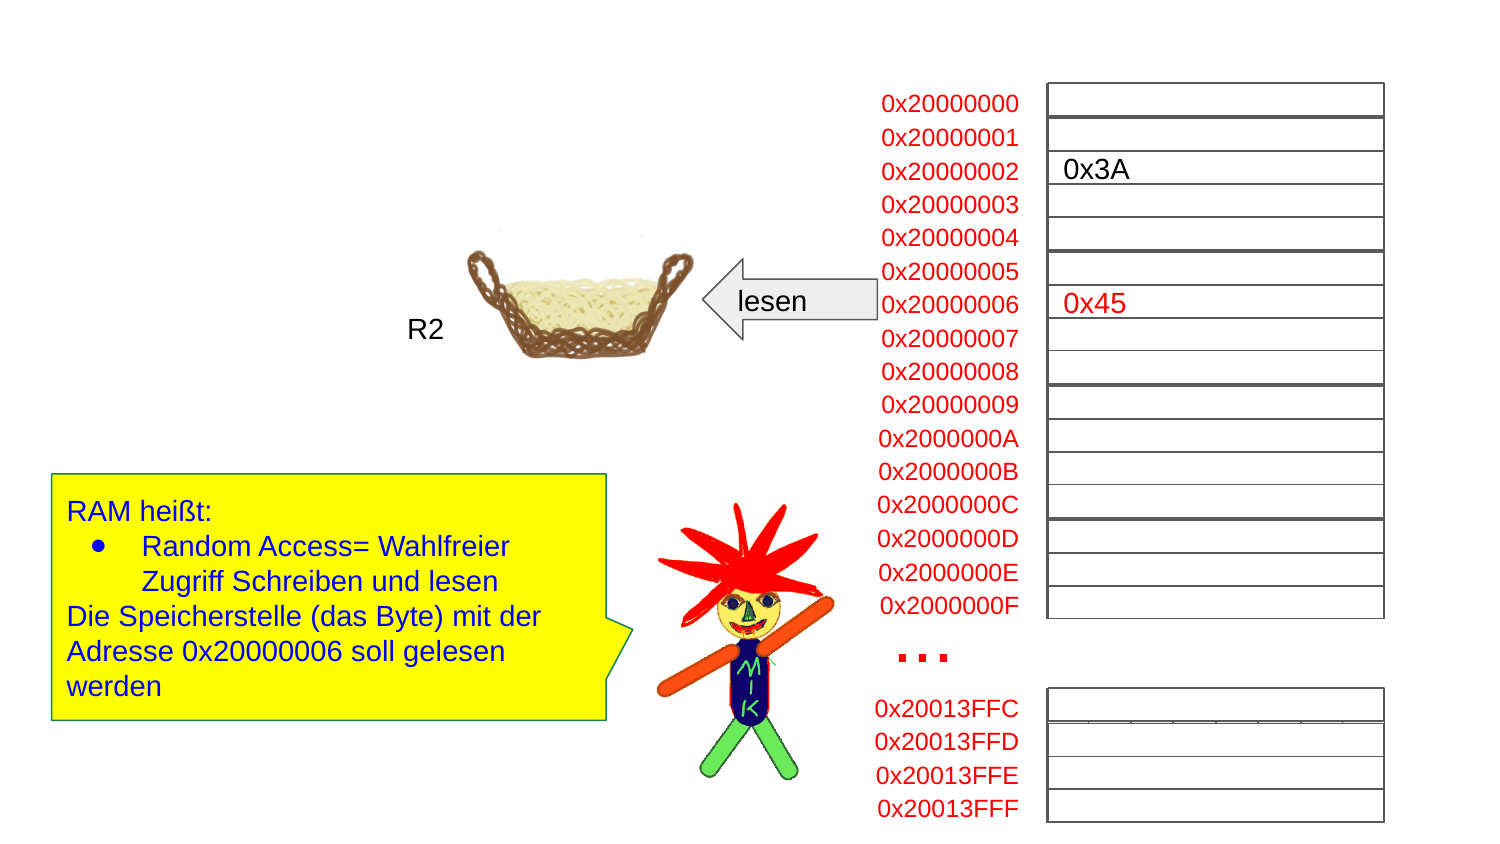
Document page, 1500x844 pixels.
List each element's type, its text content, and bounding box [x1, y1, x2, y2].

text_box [1048, 350, 1385, 484]
text_box ... [877, 638, 1139, 675]
picture [442, 216, 719, 427]
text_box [854, 72, 1385, 339]
text_box lesen [722, 258, 849, 340]
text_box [1048, 82, 1385, 216]
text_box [1048, 687, 1385, 823]
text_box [854, 677, 1385, 834]
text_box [1048, 216, 1385, 350]
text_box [854, 503, 1385, 630]
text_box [854, 339, 1043, 496]
text_box R2 [392, 295, 437, 348]
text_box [1048, 484, 1385, 619]
picture [638, 495, 846, 787]
text_box RAM heißt: Random Access= Wahlfreier Zugriff Schreiben und lesen Die Speicherstelle (das Byte) mit der Adresse 0x20000006 soll gelesen werden [51, 473, 633, 721]
